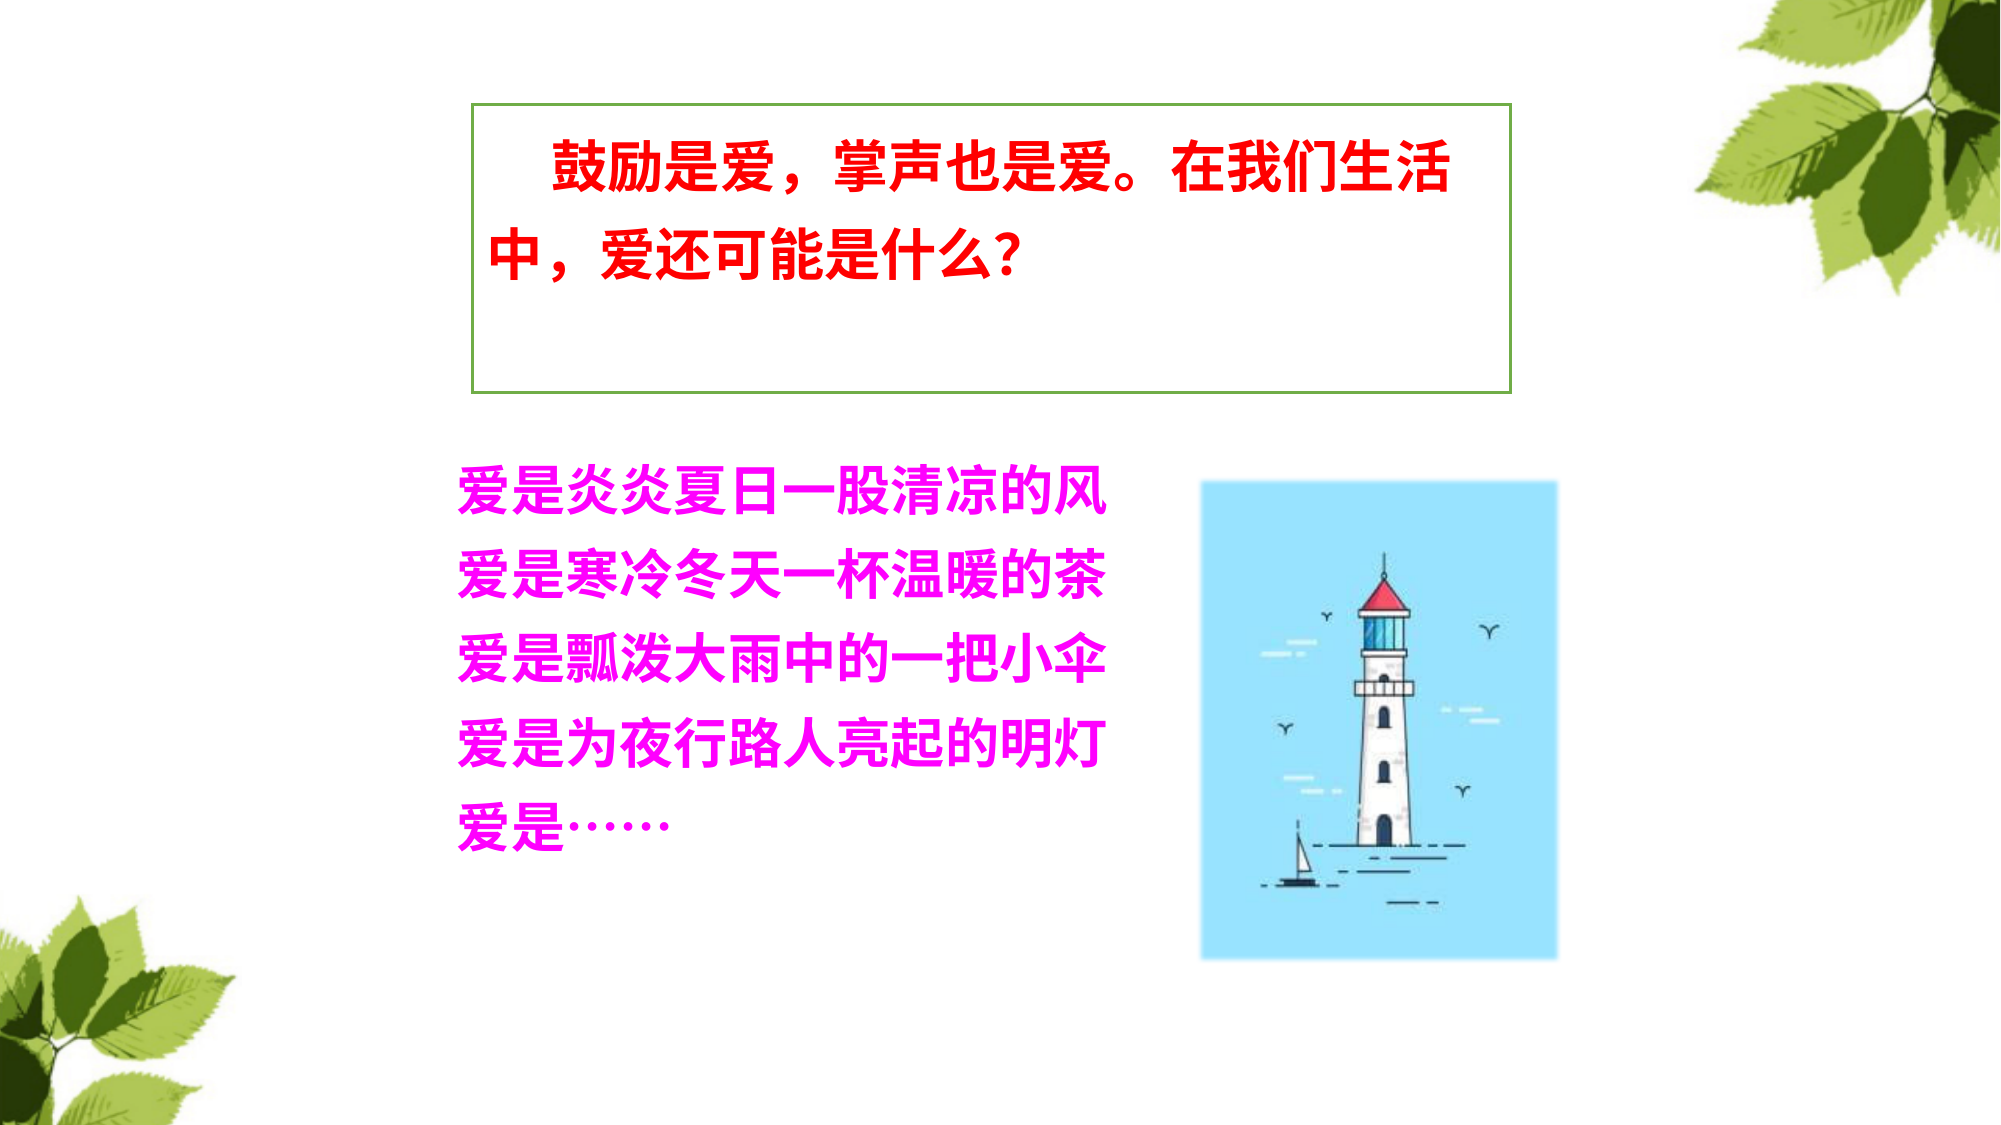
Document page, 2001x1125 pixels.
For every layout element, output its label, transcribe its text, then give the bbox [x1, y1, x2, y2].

text_box 鼓励是爱，掌声也是爱。在我们生活中，爱还可能是什么？ [471, 103, 1512, 394]
picture [0, 890, 242, 1125]
picture [1196, 476, 1562, 964]
picture [1687, 0, 2001, 303]
text_box 爱是炎炎夏日一股清凉的风 爱是寒冷冬天一杯温暖的茶 爱是瓢泼大雨中的一把小伞 爱是为夜行路人亮起的明灯 爱是…… [416, 429, 1171, 1011]
